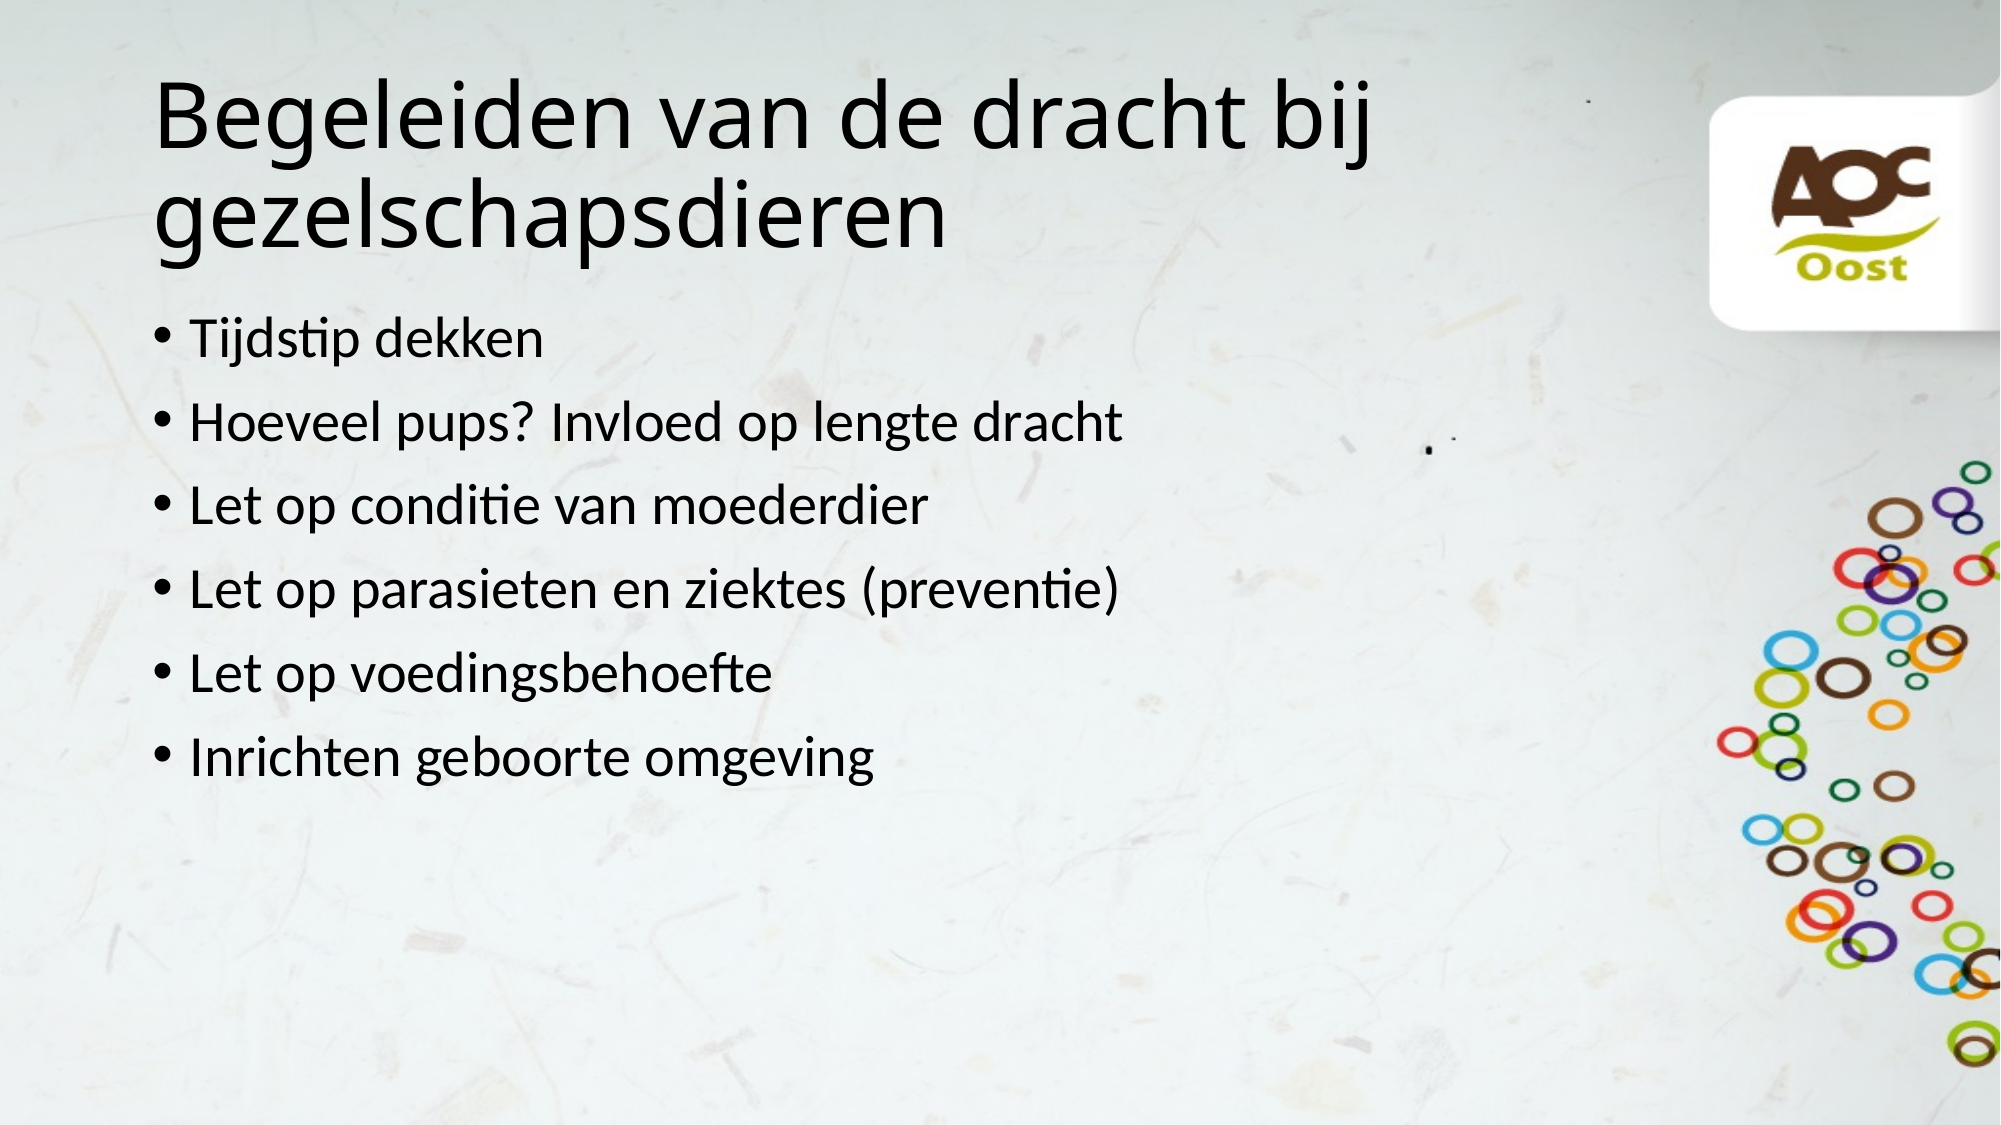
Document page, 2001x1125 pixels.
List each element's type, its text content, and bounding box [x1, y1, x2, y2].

title Begeleiden van de dracht bij gezelschapsdieren [137, 59, 1863, 278]
picture [0, 0, 2001, 1125]
list Tijdstip dekken Hoeveel pups? Invloed op lengte dracht Let op conditie van moederdier Let op parasieten en ziektes (preventie) Let op voedingsbehoefte Inrichten geboorte omgeving [137, 299, 1863, 1014]
